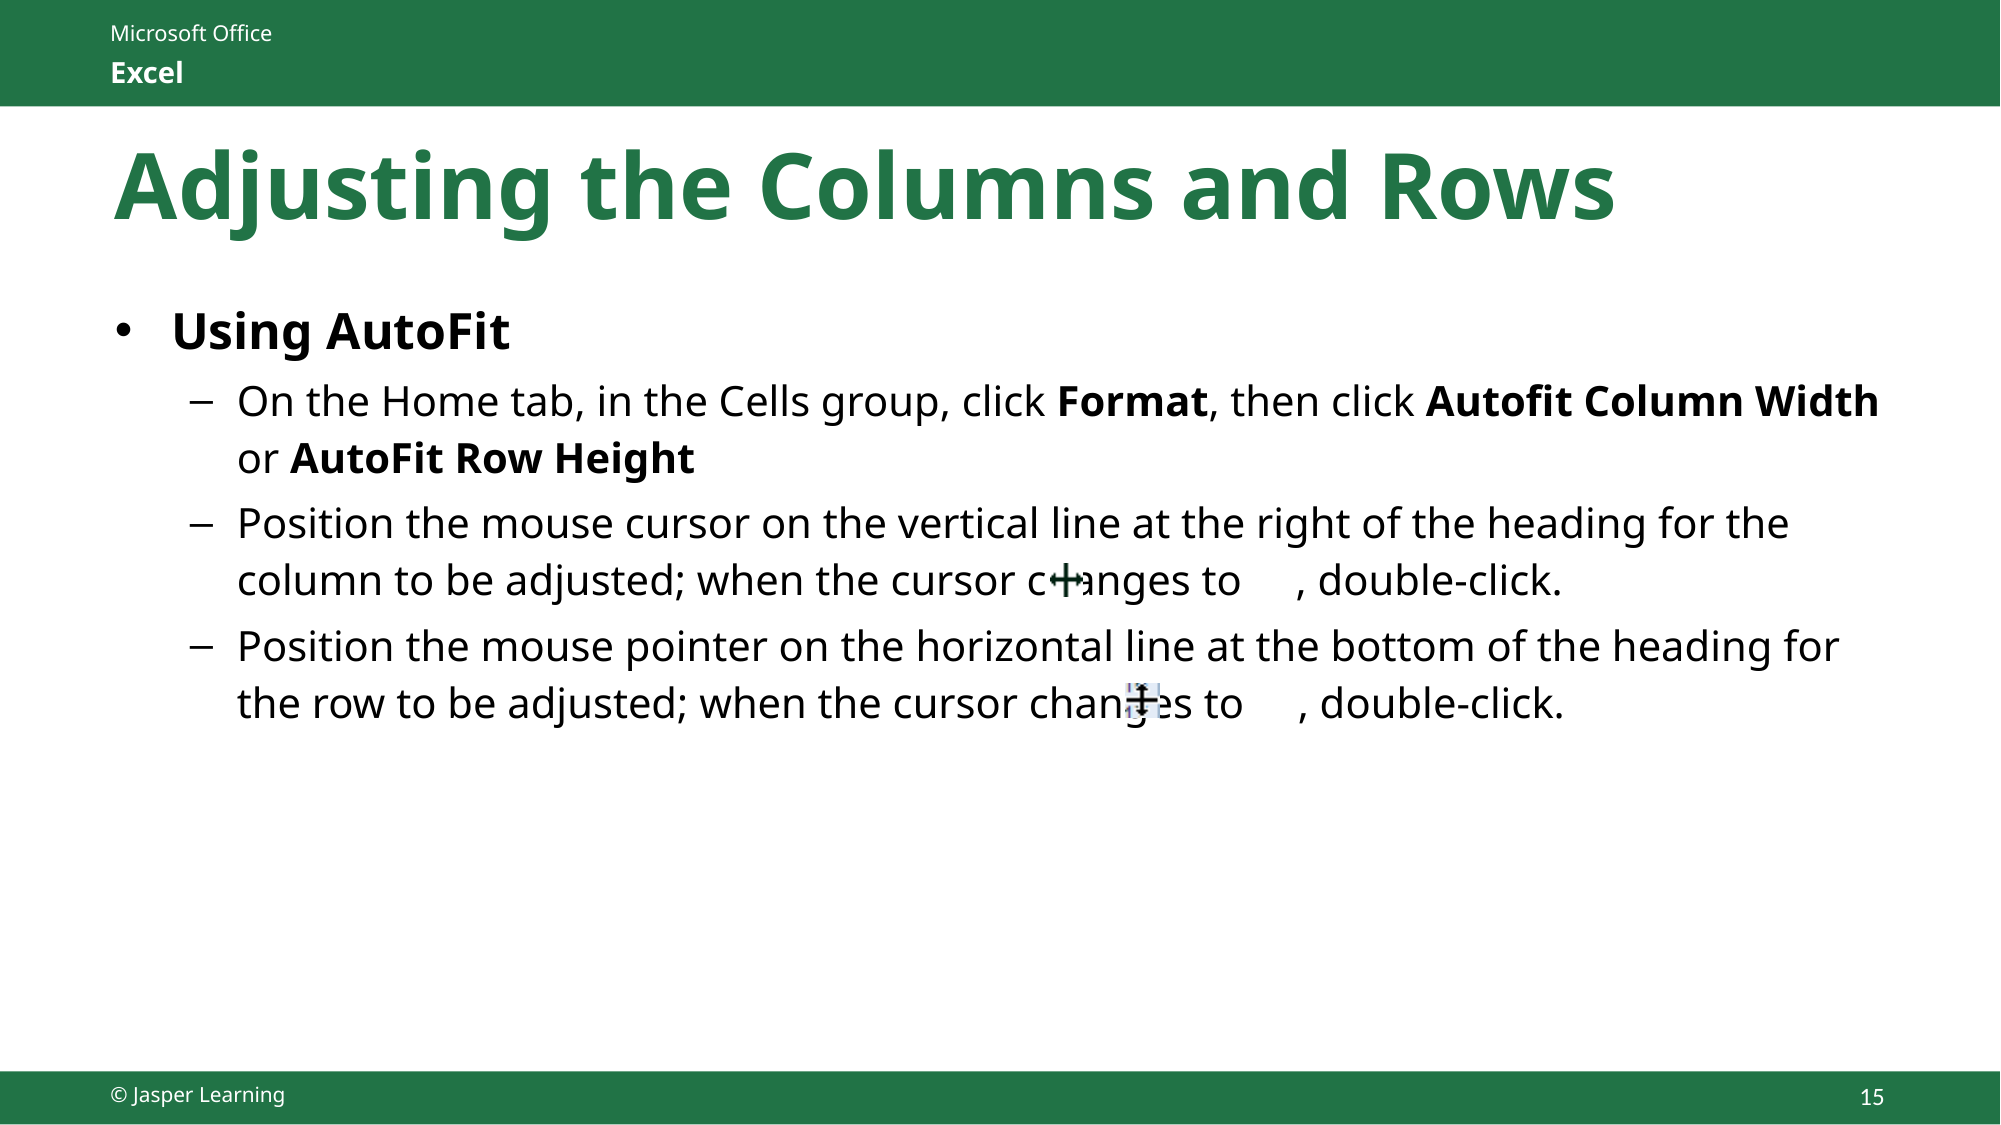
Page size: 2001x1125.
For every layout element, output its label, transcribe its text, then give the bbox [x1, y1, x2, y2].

title Adjusting the Columns and Rows [99, 118, 1866, 248]
slide_number 15 [1433, 1065, 1900, 1125]
footer © Jasper Learning [95, 1065, 729, 1125]
picture [1124, 683, 1160, 719]
picture [1049, 562, 1084, 597]
list Using AutoFit On the Home tab, in the Cells group, click Format, then click Autofit Column Width or AutoFit Row Height Position the mouse cursor on the vertical line at the right of the heading for the column to be adjusted; when the cursor changes to , double-click. Position the mouse pointer on the horizontal line at the bottom of the heading for the row to be adjusted; when the cursor changes to , double-click. [99, 283, 1900, 1026]
